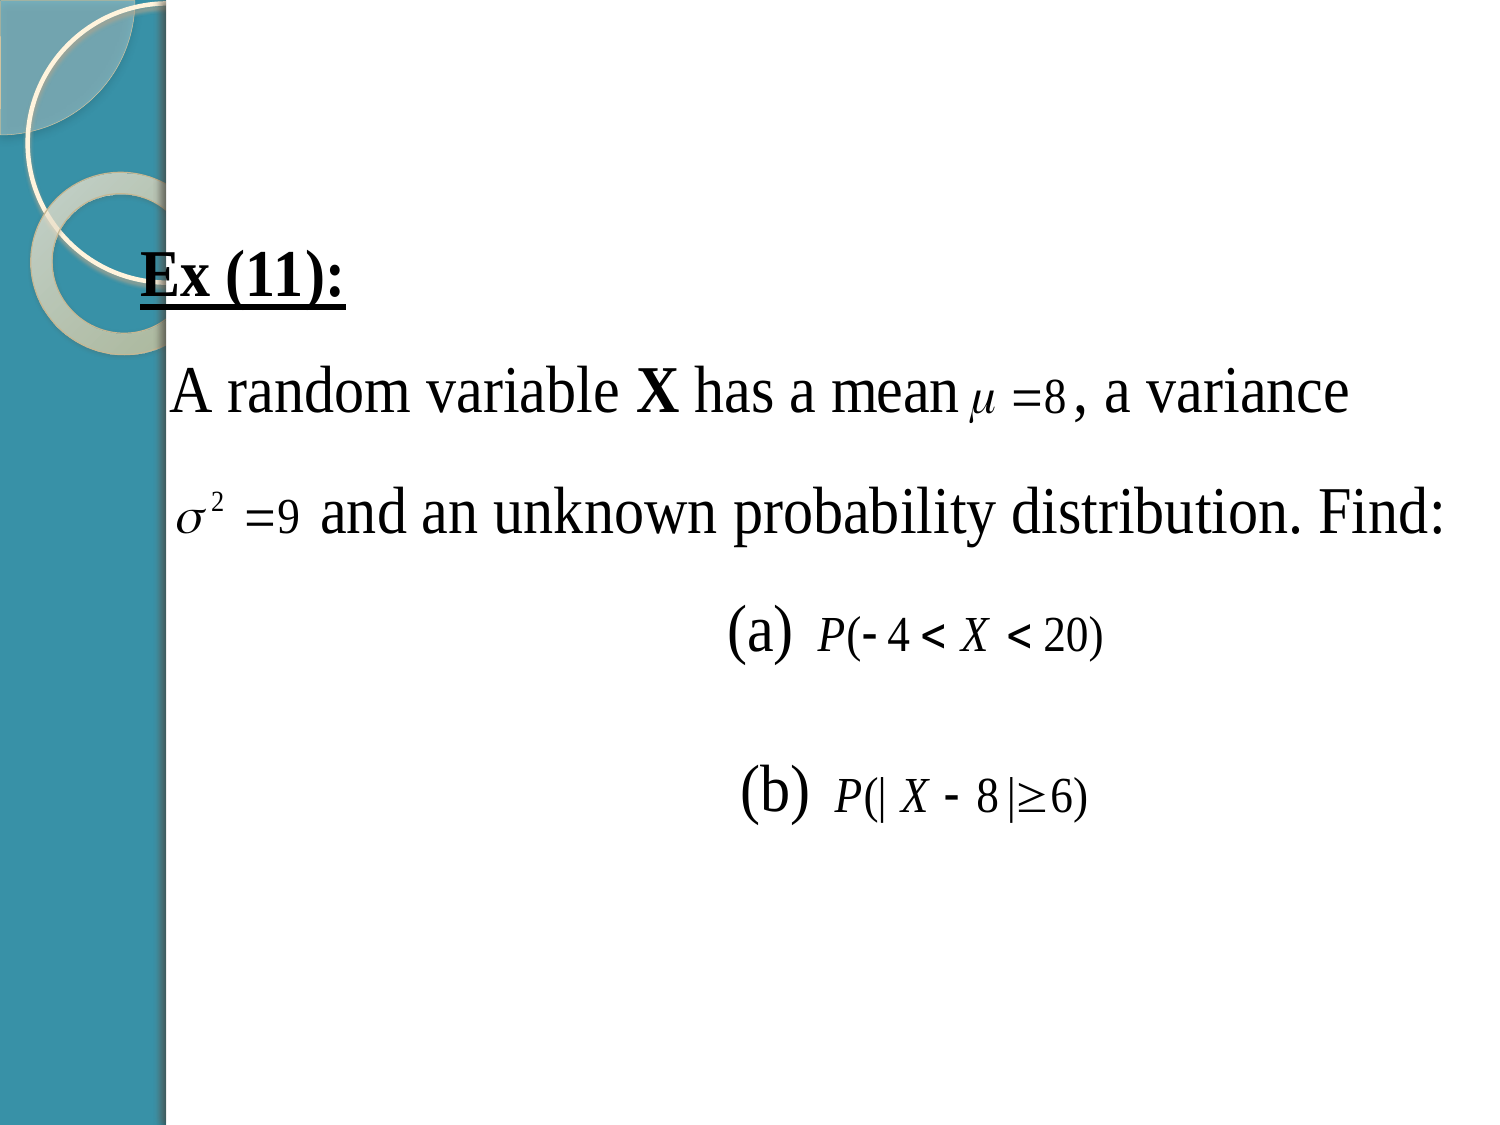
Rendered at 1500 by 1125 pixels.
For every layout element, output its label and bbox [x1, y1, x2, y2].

text_box [139, 234, 1500, 833]
